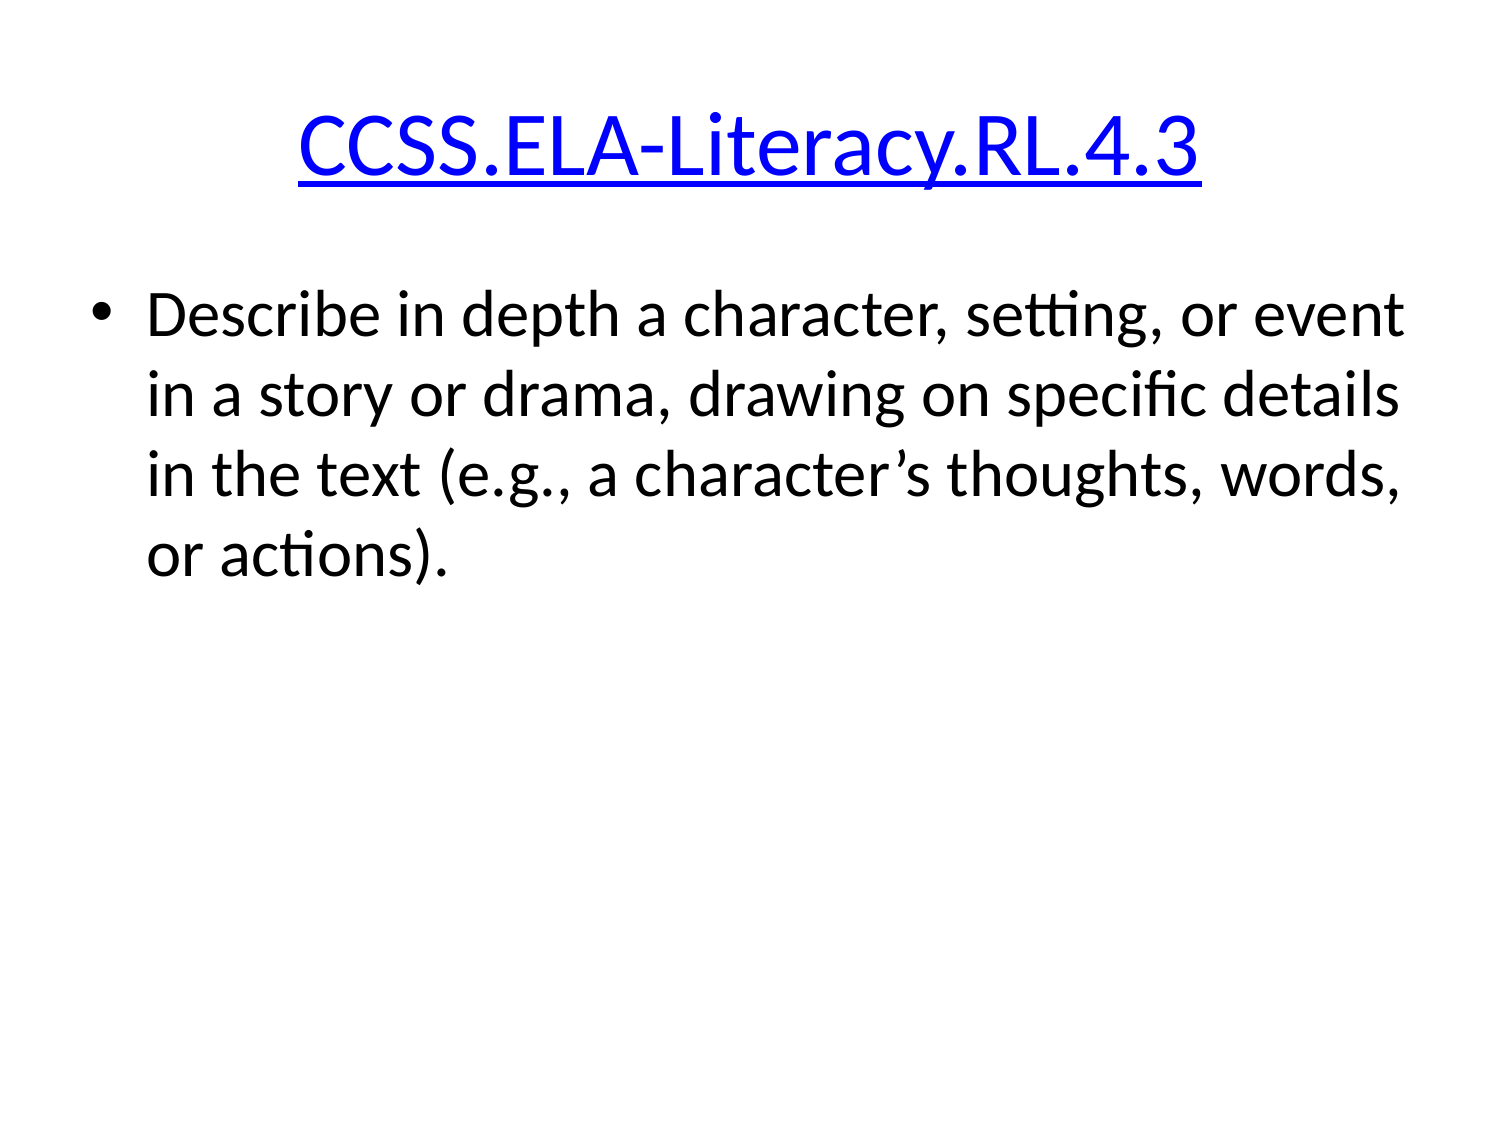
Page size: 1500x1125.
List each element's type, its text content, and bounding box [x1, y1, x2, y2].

list Describe in depth a character, setting, or event in a story or drama, drawing on specific details in the text (e.g., a character’s thoughts, words, or actions). [75, 262, 1425, 1005]
title CCSS.ELA-Literacy.RL.4.3 [75, 45, 1425, 233]
